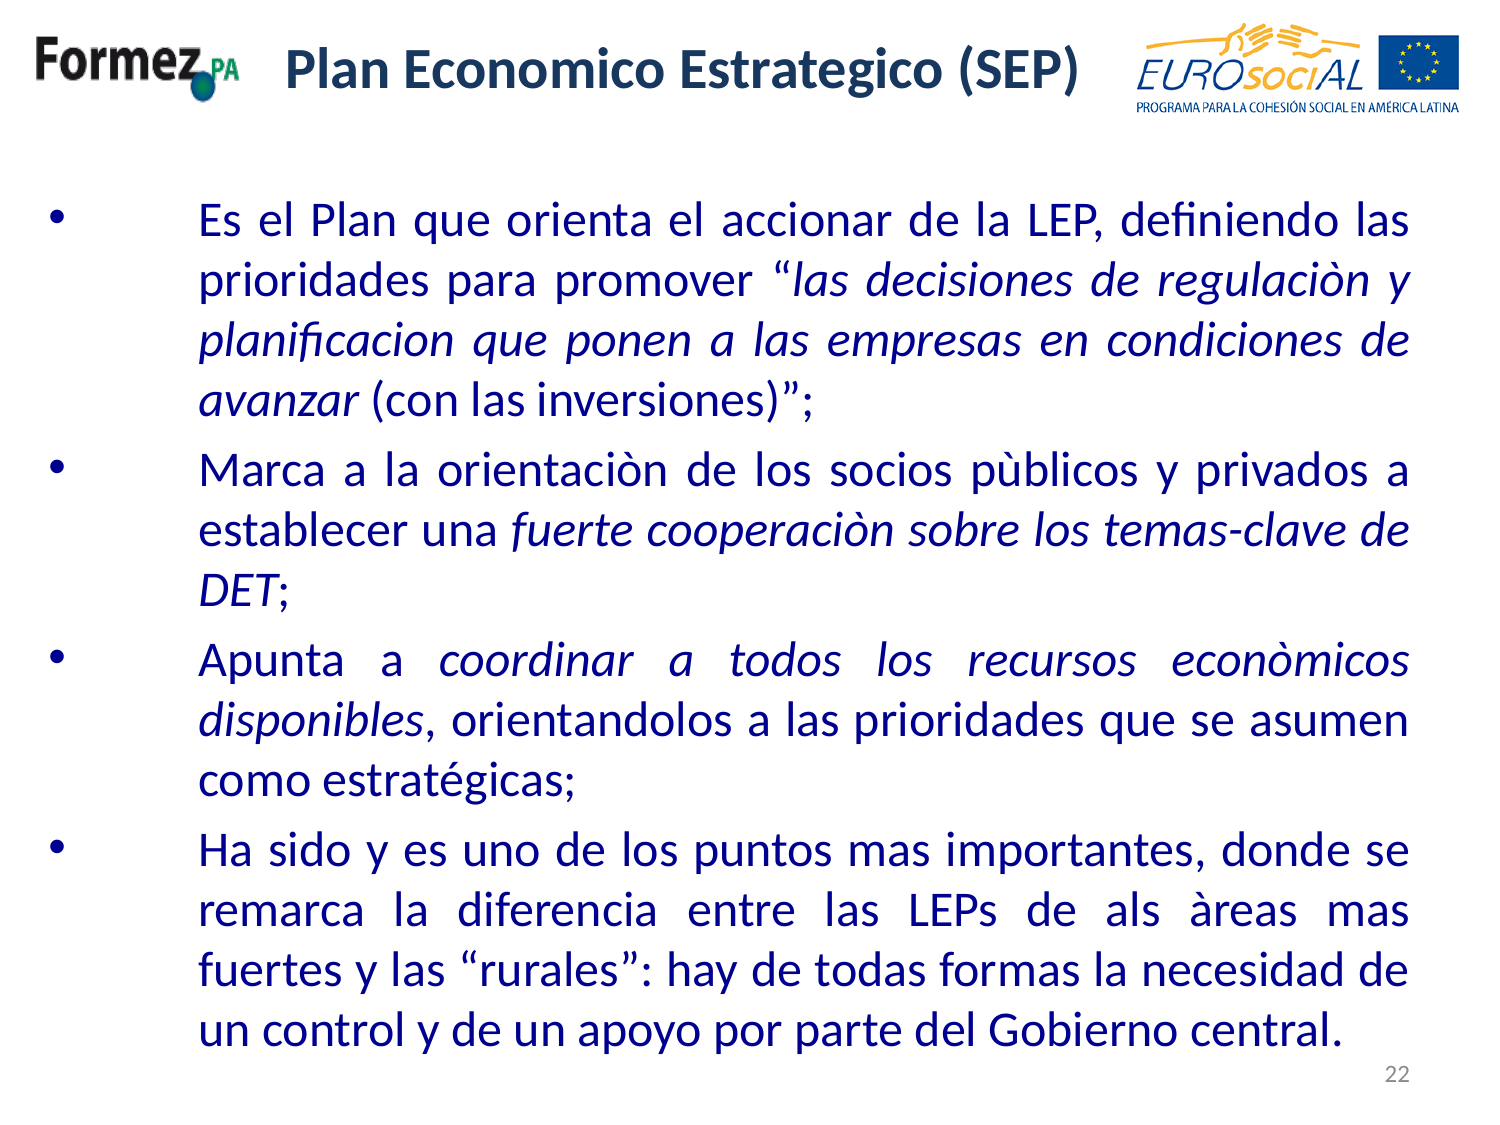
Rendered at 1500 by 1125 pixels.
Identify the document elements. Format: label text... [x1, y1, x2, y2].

title Plan Economico Estrategico (SEP) [195, 18, 1171, 113]
text_box Es el Plan que orienta el accionar de la LEP, definiendo las prioridades para promover “las decisiones de regulaciòn y planificacion que ponen a las empresas en condiciones de avanzar (con las inversiones)”; Marca a la orientaciòn de los socios pùblicos y privados a establecer una fuerte cooperaciòn sobre los temas-clave de DET; Apunta a coordinar a todos los recursos econòmicos disponibles, orientandolos a las prioridades que se asumen como estratégicas; Ha sido y es uno de los puntos mas importantes, donde se remarca la diferencia entre las LEPs de als àreas mas fuertes y las “rurales”: hay de todas formas la necesidad de un control y de un apoyo por parte del Gobierno central. [33, 179, 1425, 1007]
picture [32, 26, 241, 105]
picture [1134, 23, 1460, 113]
slide_number 22 [1074, 1042, 1425, 1103]
